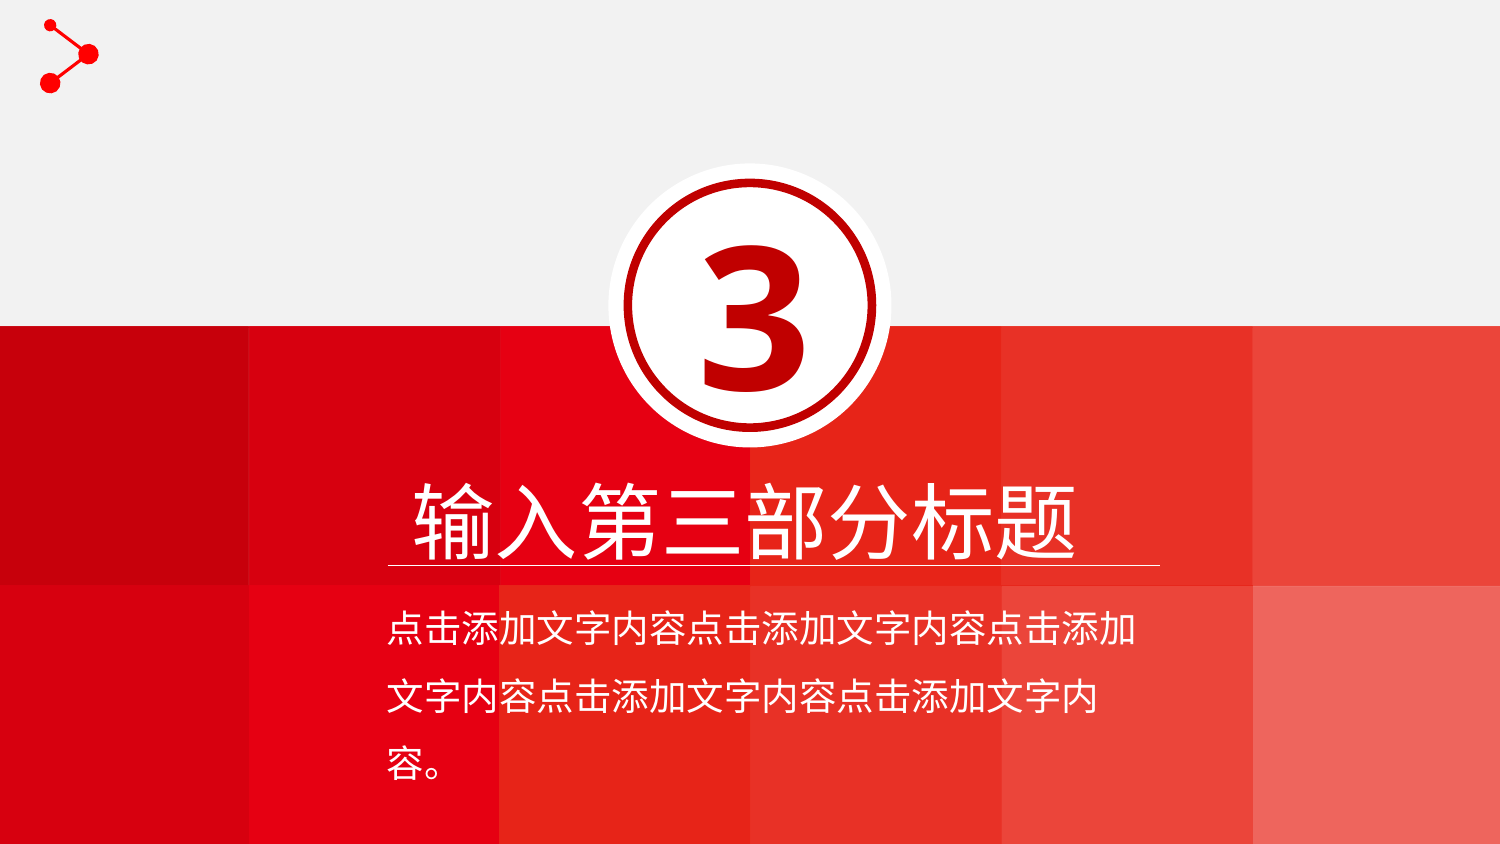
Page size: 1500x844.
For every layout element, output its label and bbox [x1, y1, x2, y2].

picture [0, 325, 1500, 844]
text_box [608, 163, 892, 448]
